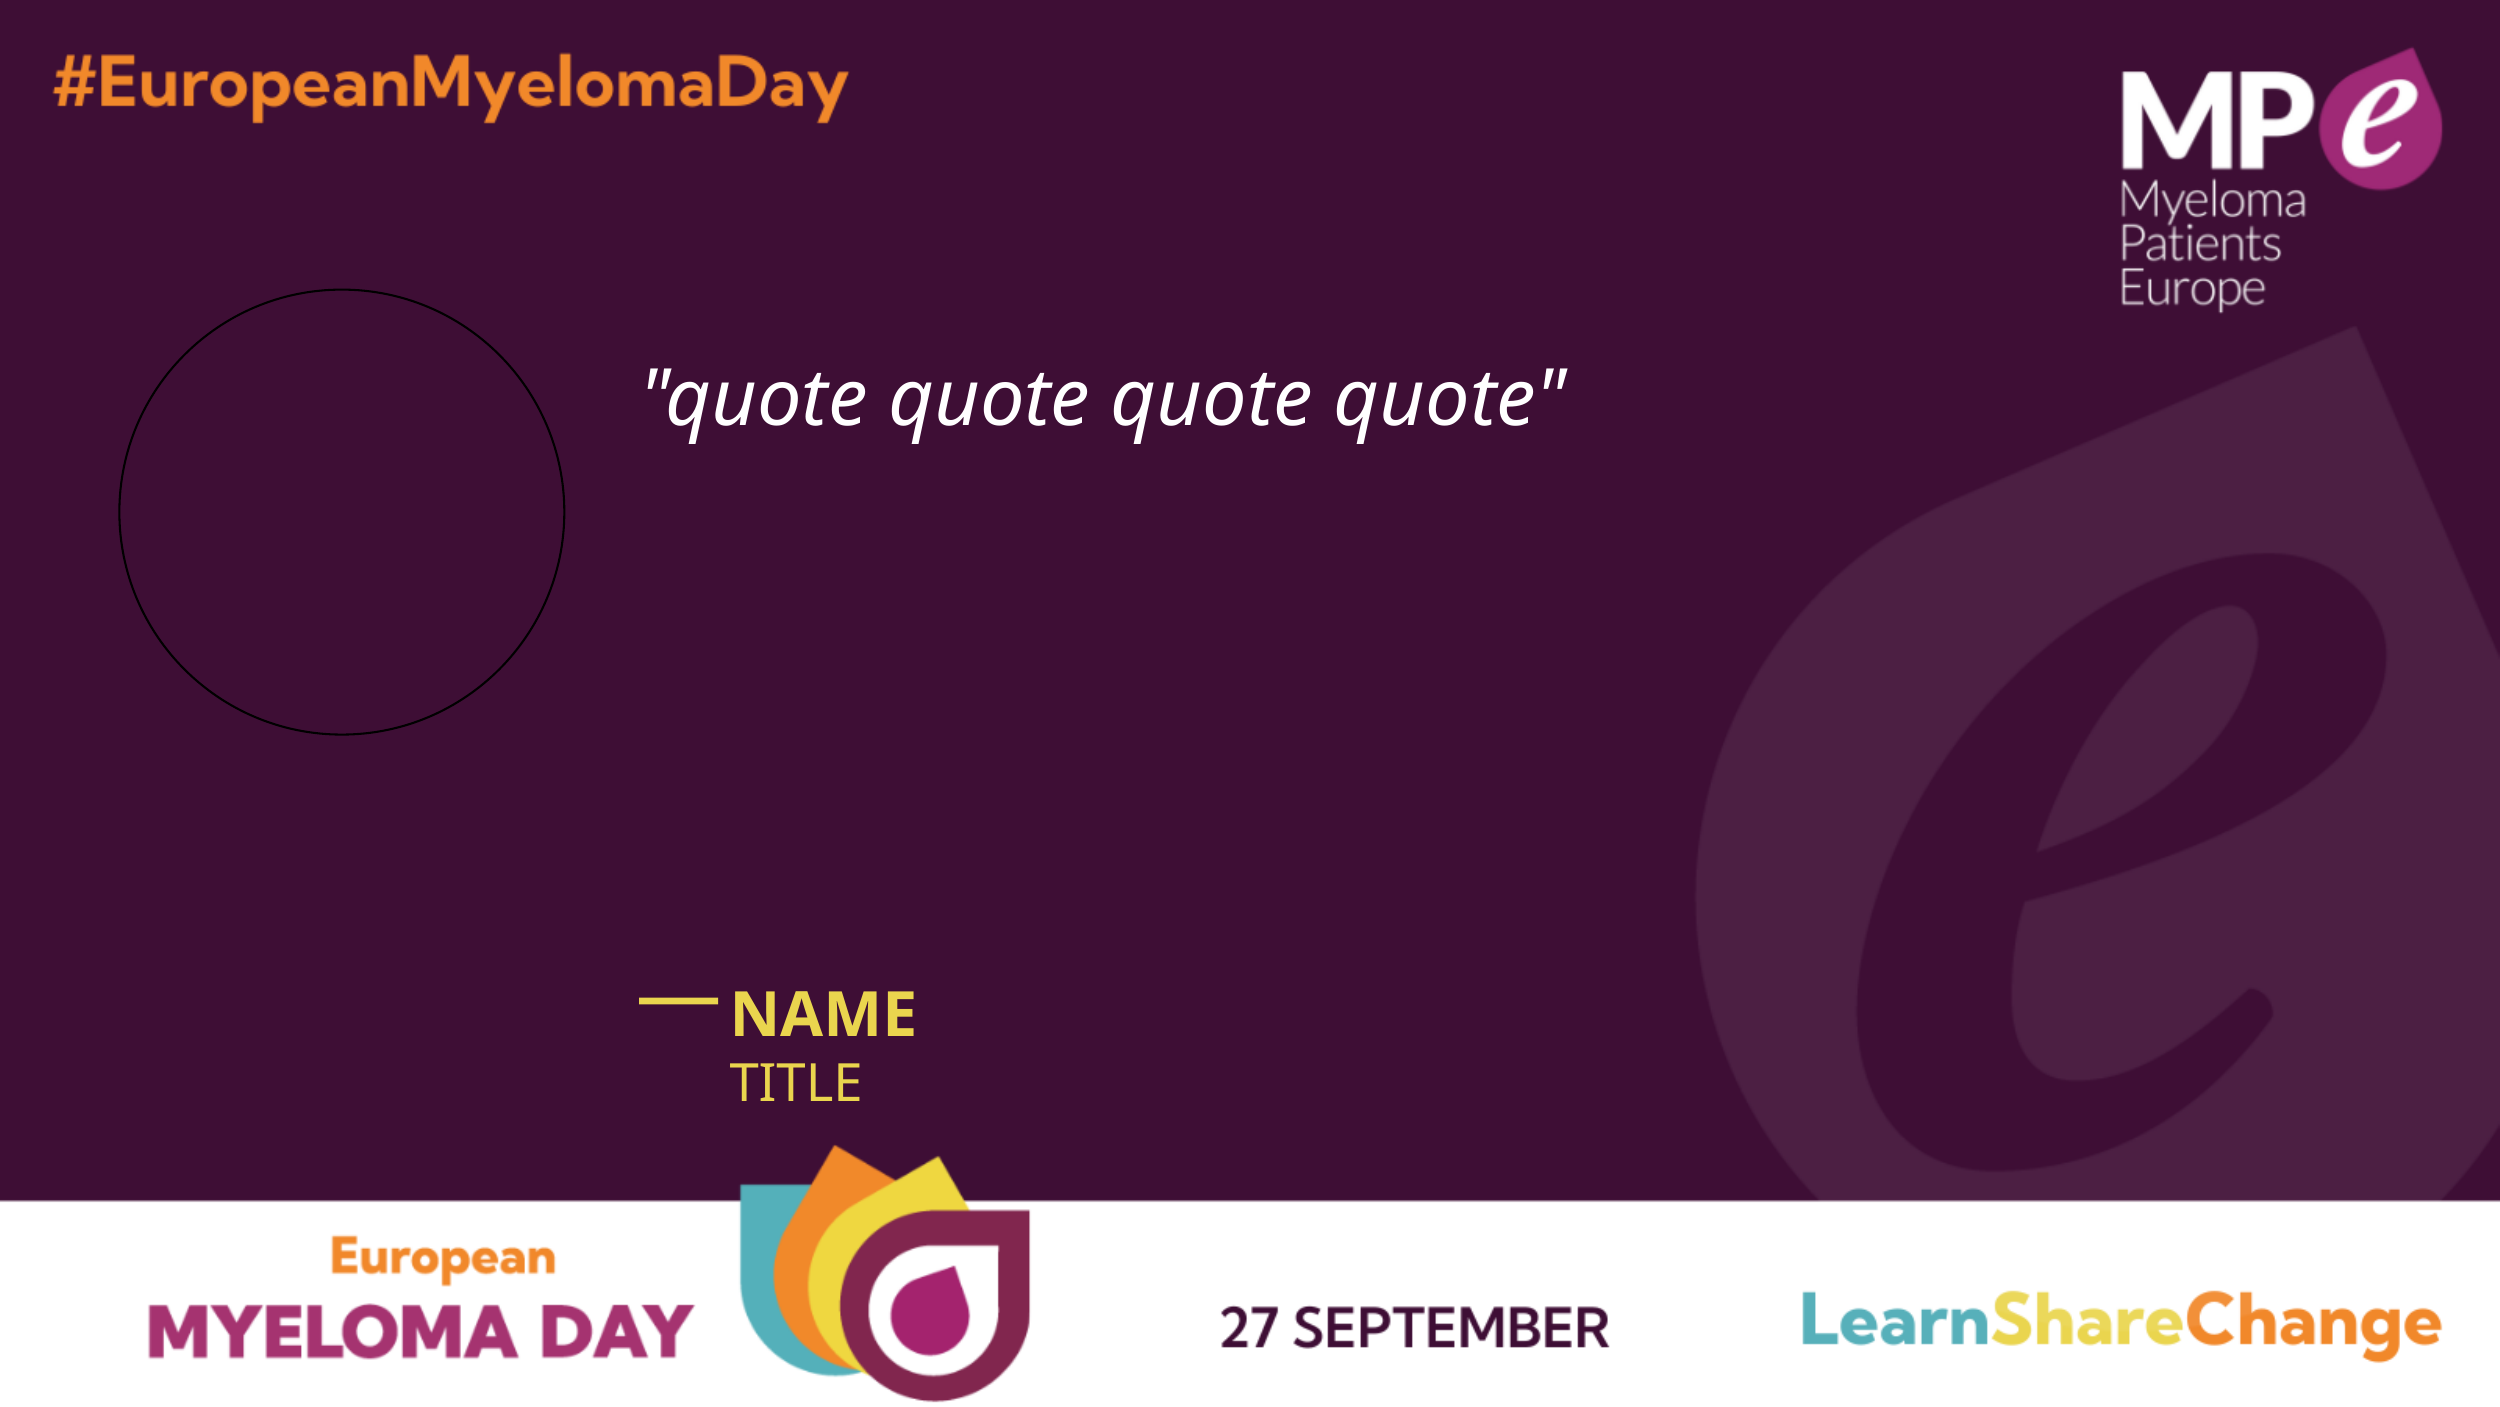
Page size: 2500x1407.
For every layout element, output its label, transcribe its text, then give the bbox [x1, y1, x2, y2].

text_box [0, 3, 2500, 1407]
text_box "quote quote quote quote" [639, 342, 2199, 441]
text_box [638, 972, 719, 1029]
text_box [119, 289, 565, 735]
text_box NAME TITLE [729, 961, 2245, 1113]
